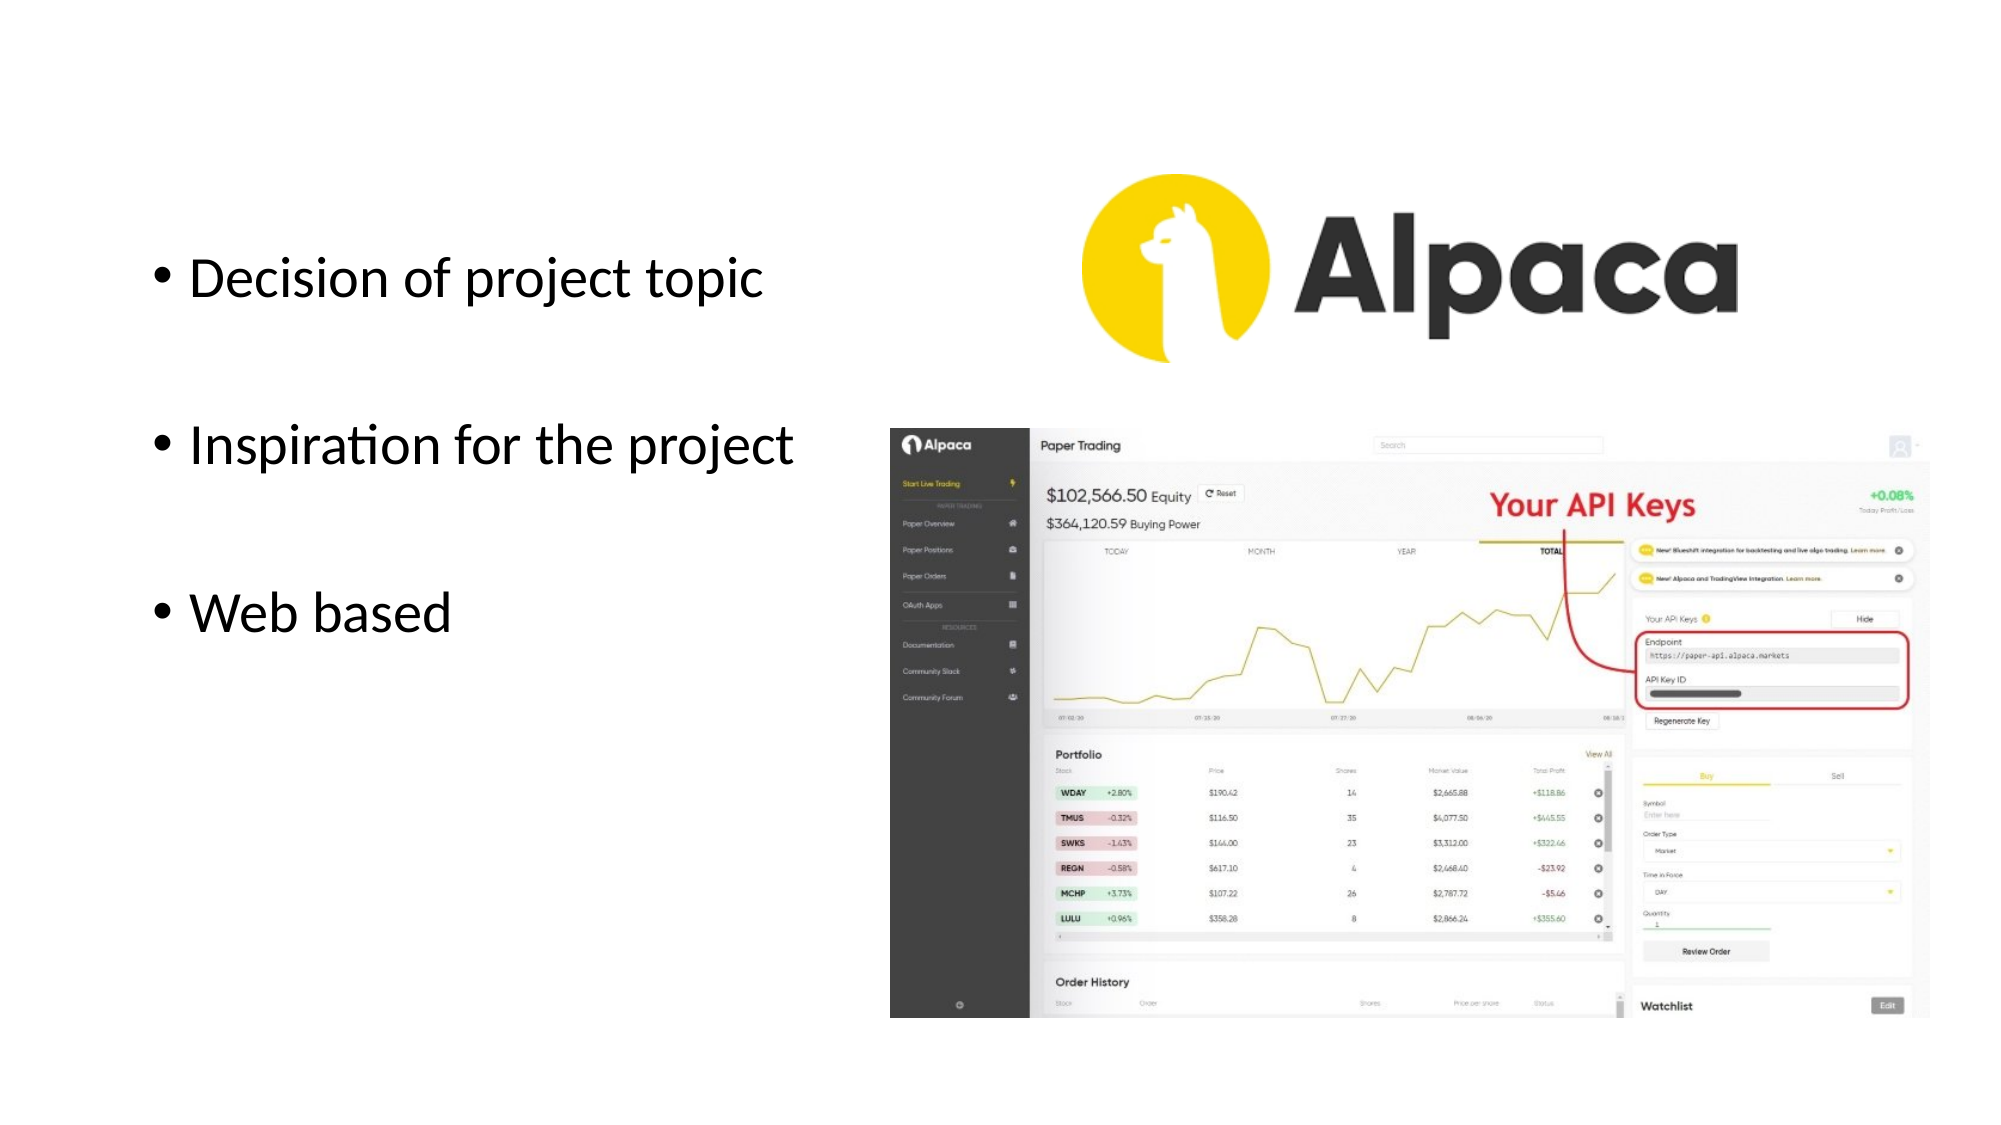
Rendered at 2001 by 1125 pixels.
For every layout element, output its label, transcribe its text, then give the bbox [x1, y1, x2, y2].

list Decision of project topic Inspiration for the project Web based [137, 64, 891, 1018]
picture [890, 428, 1930, 1018]
picture [1082, 174, 1738, 363]
